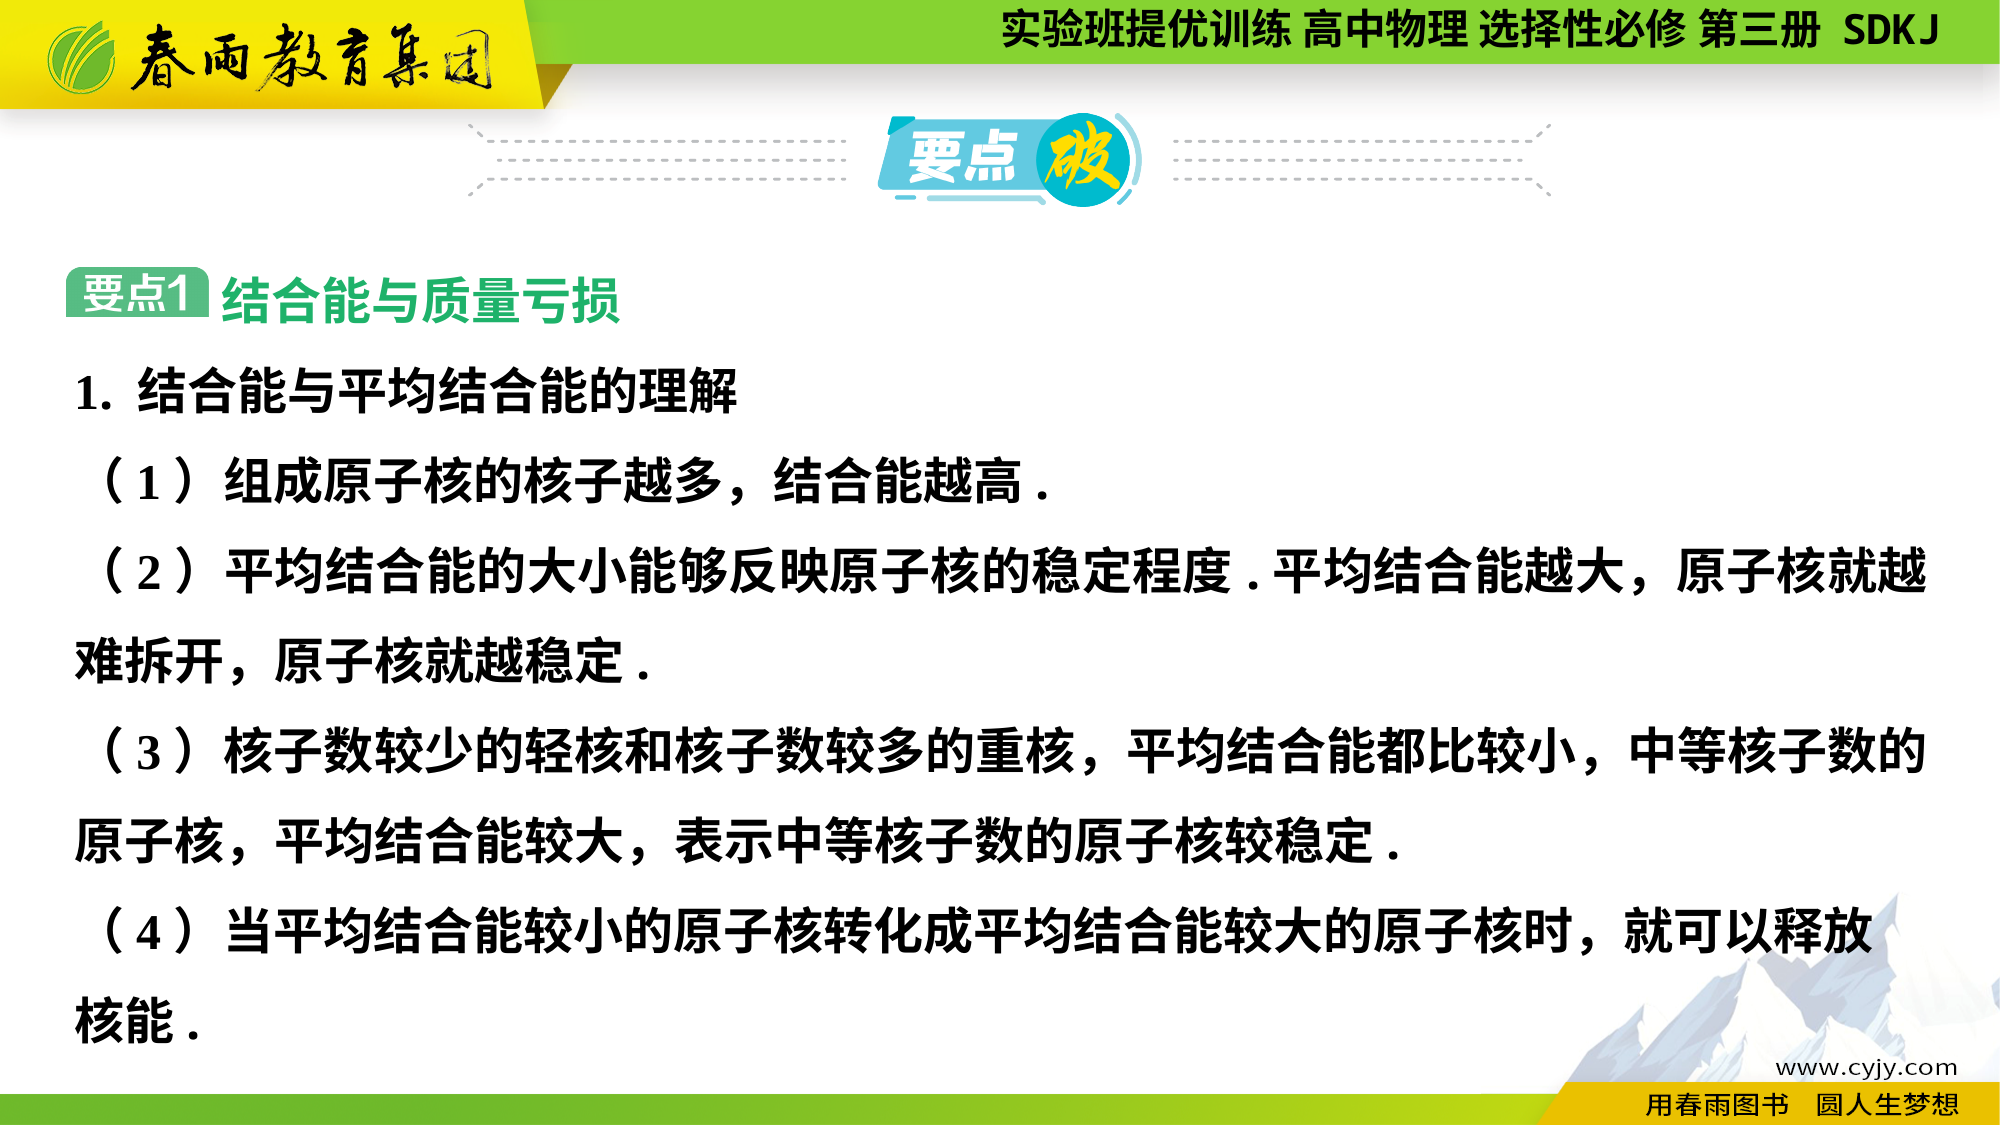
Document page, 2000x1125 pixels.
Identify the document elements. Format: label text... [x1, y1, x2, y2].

picture [0, 0, 2000, 1125]
list 结合能与质量亏损 1. 结合能与平均结合能的理解 （1）组成原子核的核子越多，结合能越高. （2）平均结合能的大小能够反映原子核的稳定程度.平均结合能越大，原子核就越难拆开，原子核就越稳定. （3）核子数较少的轻核和核子数较多的重核，平均结合能都比较小，中等核子数的原子核，平均结合能较大，表示中等核子数的原子核较稳定. （4）当平均结合能较小的原子核转化成平均结合能较大的原子核时，就可以释放 核能. [59, 232, 1944, 1066]
